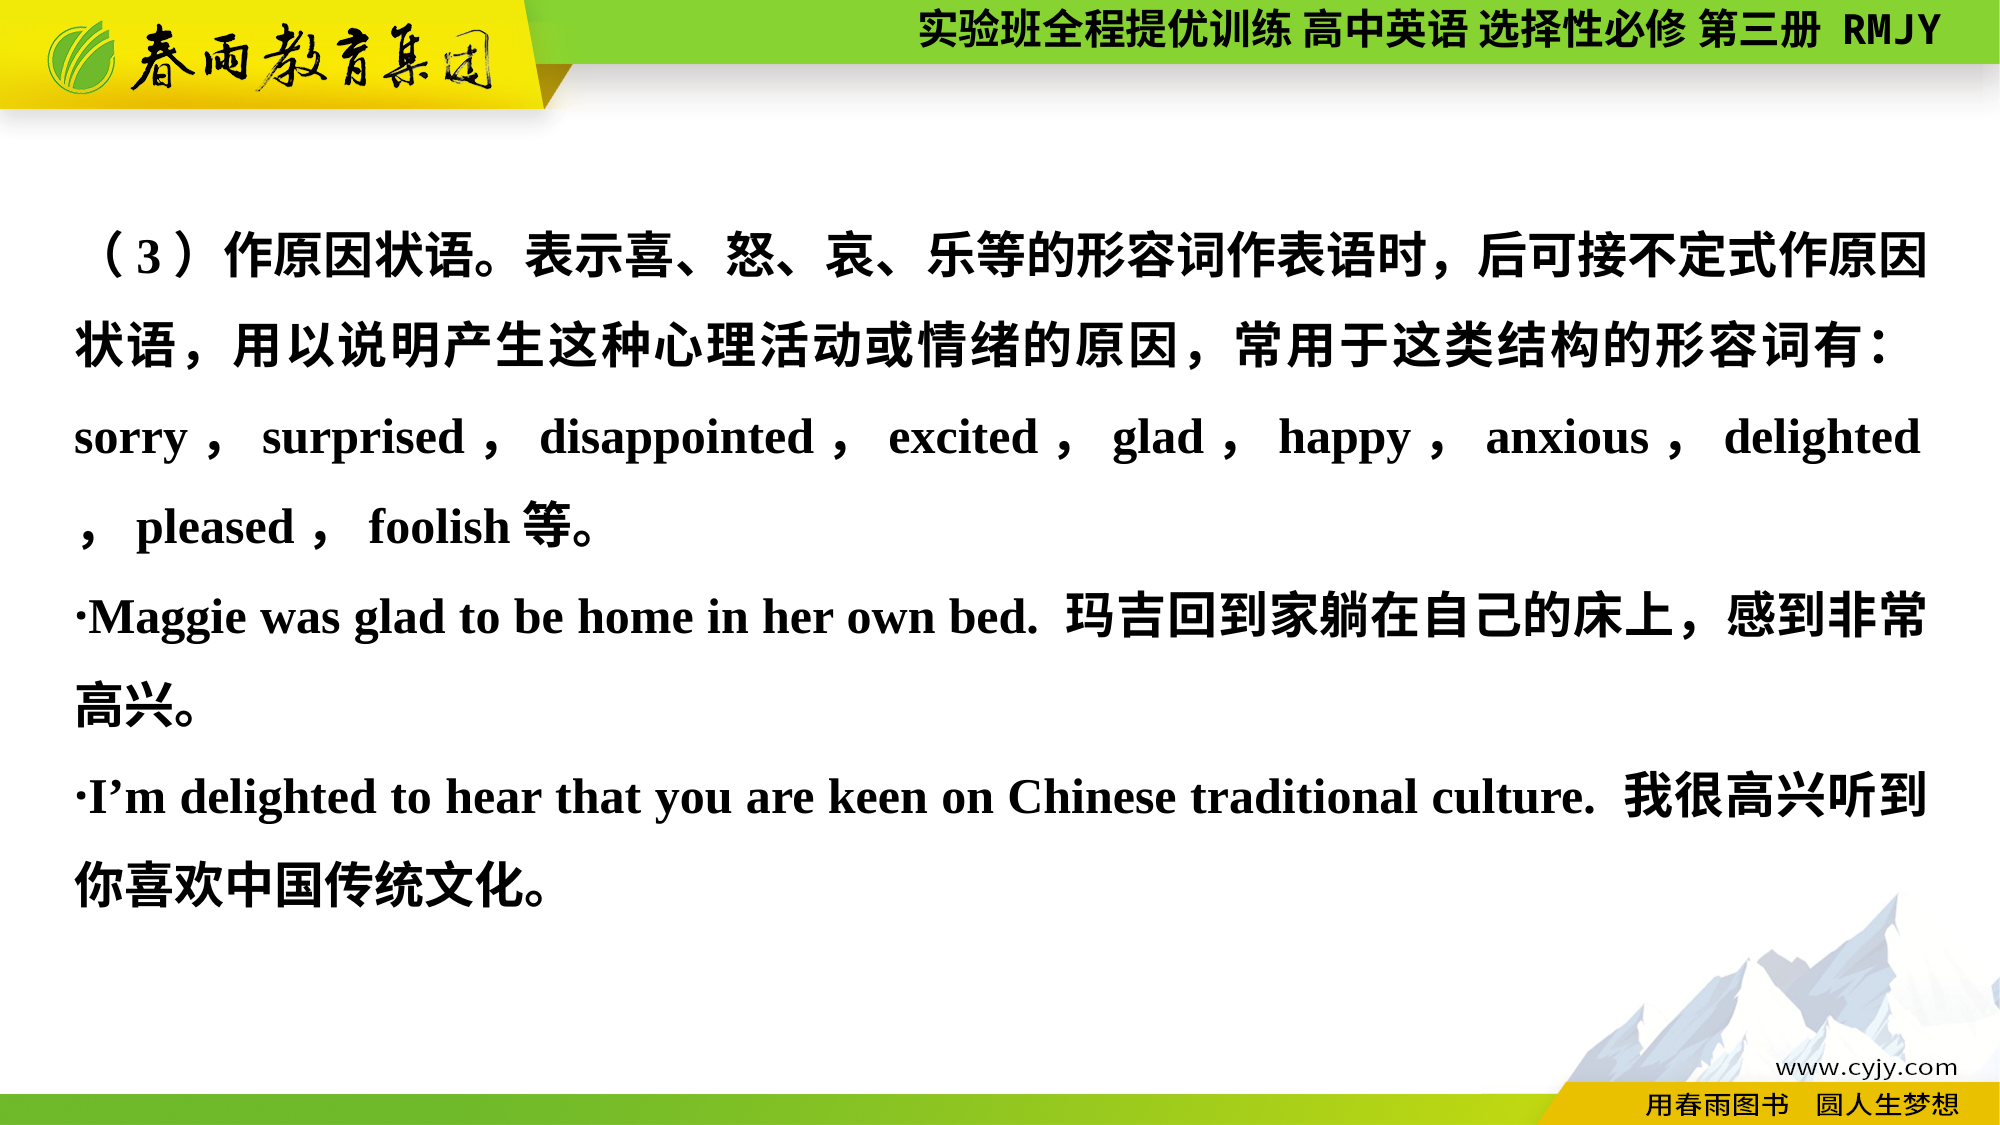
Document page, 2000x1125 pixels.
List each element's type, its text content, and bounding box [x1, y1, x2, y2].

list （3）作原因状语。表示喜、怒、哀、乐等的形容词作表语时，后可接不定式作原因状语，用以说明产生这种心理活动或情绪的原因，常用于这类结构的形容词有：sorry，surprised，disappointed，excited，glad，happy，anxious，delighted，pleased，foolish等。 ·Maggie was glad to be home in her own bed. 玛吉回到家躺在自己的床上，感到非常高兴。 ·I’m delighted to hear that you are keen on Chinese traditional culture. 我很高兴听到你喜欢中国传统文化。 [59, 186, 1944, 929]
picture [0, 0, 2000, 1125]
